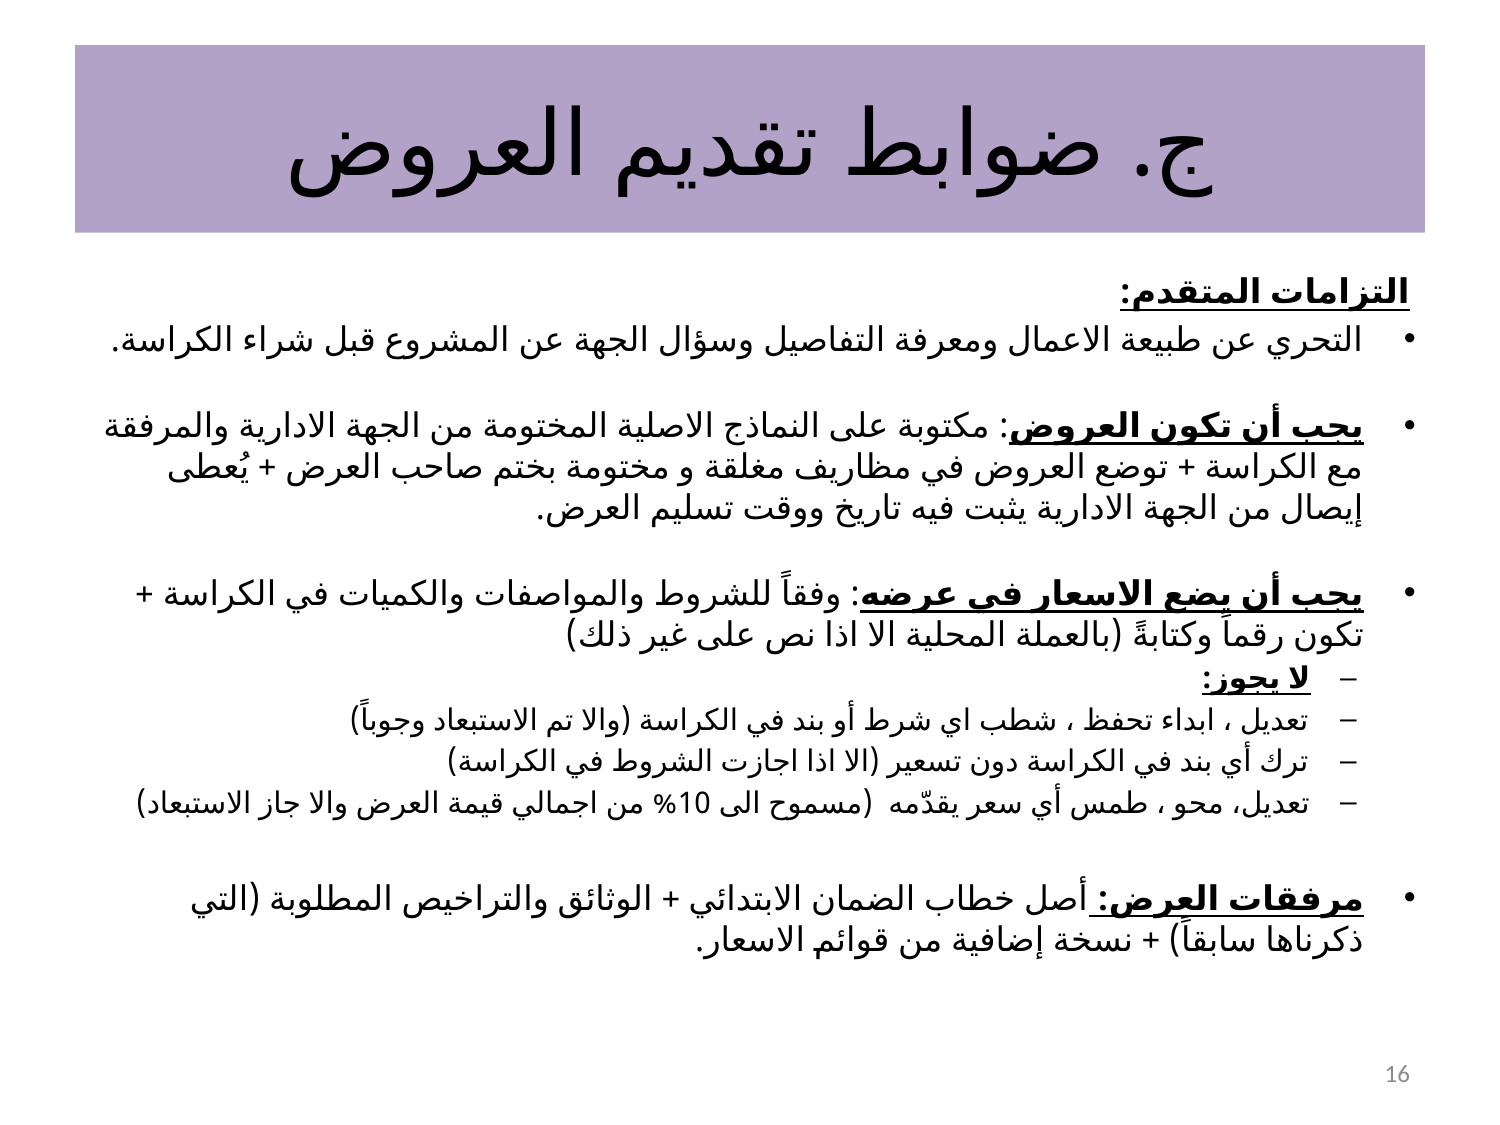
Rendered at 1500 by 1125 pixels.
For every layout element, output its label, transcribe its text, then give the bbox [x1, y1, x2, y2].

title ج. ضوابط تقديم العروض [75, 45, 1425, 233]
list التزامات المتقدم: التحري عن طبيعة الاعمال ومعرفة التفاصيل وسؤال الجهة عن المشروع قبل شراء الكراسة. يجب أن تكون العروض: مكتوبة على النماذج الاصلية المختومة من الجهة الادارية والمرفقة مع الكراسة + توضع العروض في مظاريف مغلقة و مختومة بختم صاحب العرض + يُعطى إيصال من الجهة الادارية يثبت فيه تاريخ ووقت تسليم العرض. يجب أن يضع الاسعار في عرضه: وفقاً للشروط والمواصفات والكميات في الكراسة + تكون رقماً وكتابةً (بالعملة المحلية الا اذا نص على غير ذلك) لا يجوز: تعديل ، ابداء تحفظ ، شطب اي شرط أو بند في الكراسة (والا تم الاستبعاد وجوباً) ترك أي بند في الكراسة دون تسعير (الا اذا اجازت الشروط في الكراسة) تعديل، محو ، طمس أي سعر يقدّمه (مسموح الى 10% من اجمالي قيمة العرض والا جاز الاستبعاد) مرفقات العرض: أصل خطاب الضمان الابتدائي + الوثائق والتراخيص المطلوبة (التي ذكرناها سابقاً) + نسخة إضافية من قوائم الاسعار. [75, 262, 1425, 1005]
slide_number 16 [1074, 1042, 1425, 1103]
